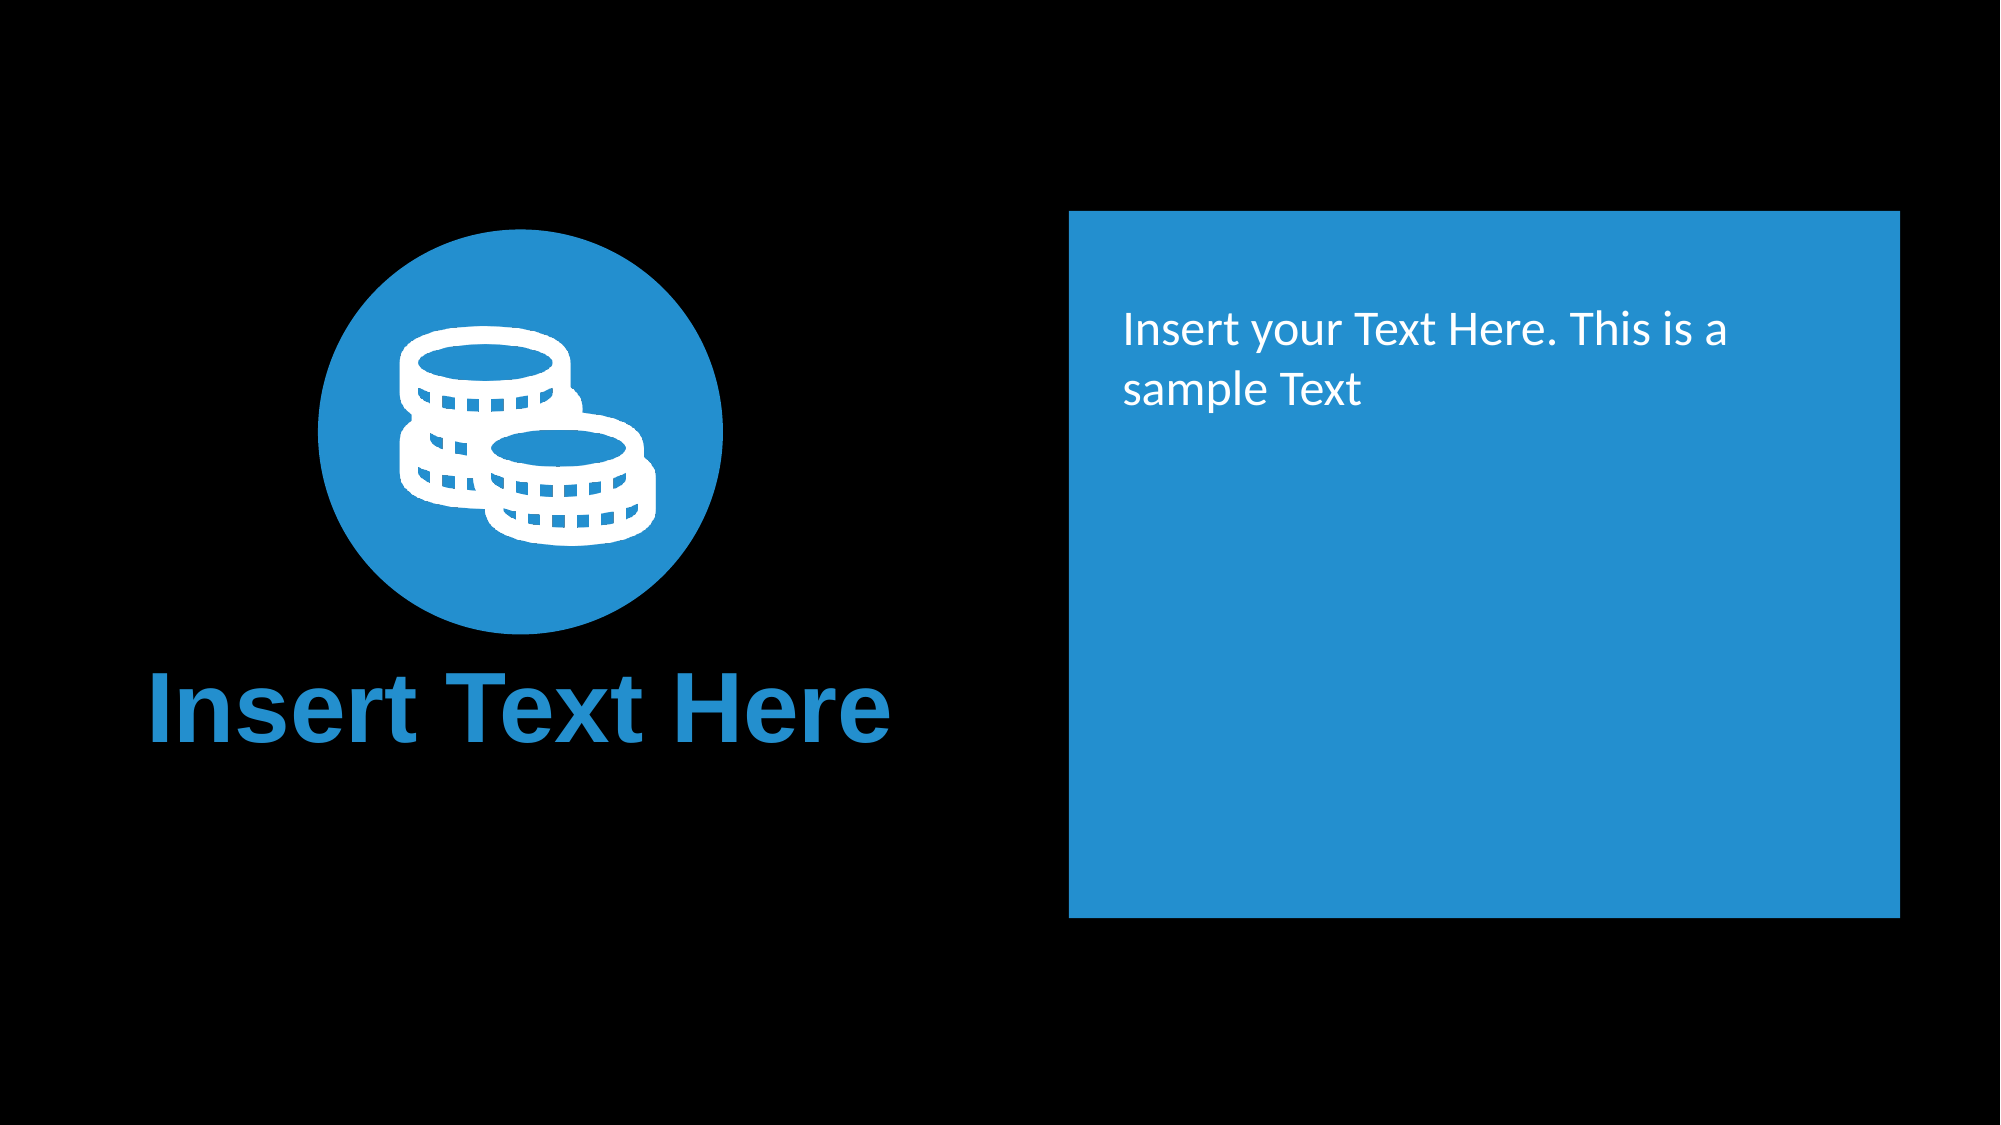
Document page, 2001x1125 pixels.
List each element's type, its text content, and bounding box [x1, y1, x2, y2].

text_box Insert your Text Here. This is a sample Text [1107, 288, 1847, 424]
text_box Insert Text Here [79, 634, 961, 770]
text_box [317, 229, 723, 635]
text_box [1068, 210, 1901, 919]
